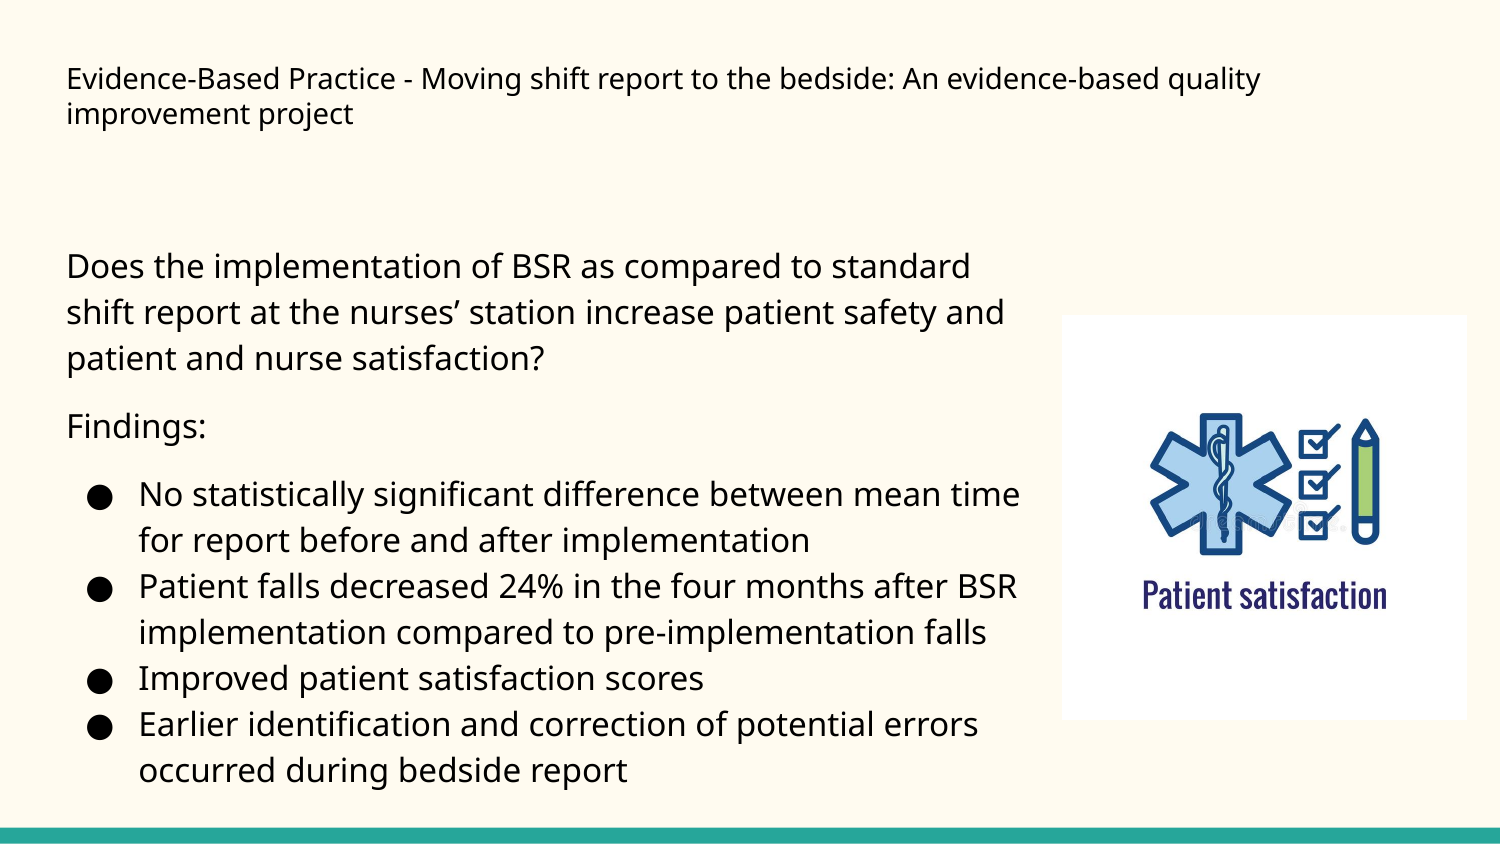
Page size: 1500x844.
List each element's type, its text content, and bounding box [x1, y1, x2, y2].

picture [1061, 314, 1468, 721]
list Does the implementation of BSR as compared to standard shift report at the nurses’ station increase patient safety and patient and nurse satisfaction? Findings: No statistically significant difference between mean time for report before and after implementation Patient falls decreased 24% in the four months after BSR implementation compared to pre-implementation falls Improved patient satisfaction scores Earlier identification and correction of potential errors occurred during bedside report [51, 223, 1046, 827]
title Evidence-Based Practice - Moving shift report to the bedside: An evidence-based quality improvement project [51, 44, 1449, 146]
